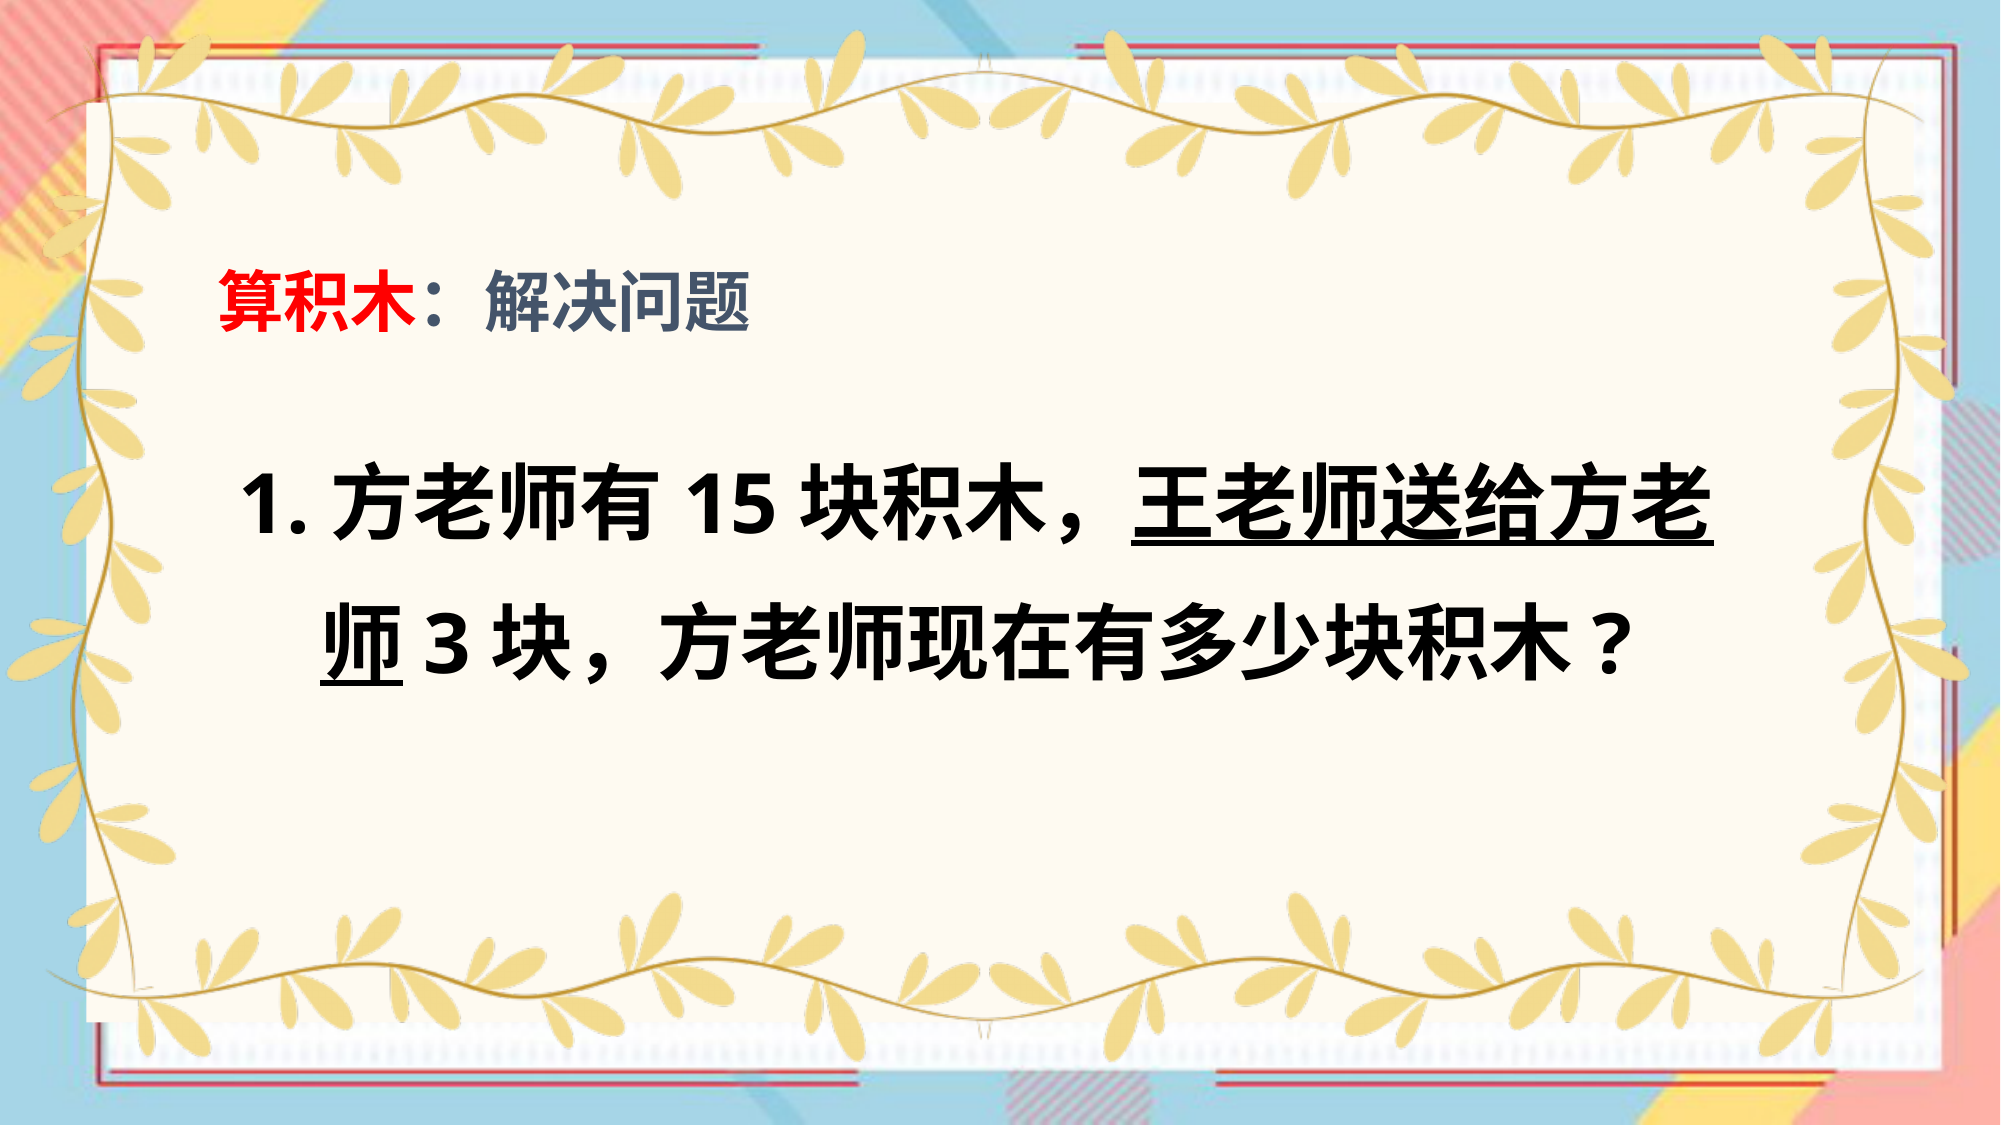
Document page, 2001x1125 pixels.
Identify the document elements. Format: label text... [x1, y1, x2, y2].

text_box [22, 874, 1792, 1069]
title 算积木：解决问题 [184, 227, 846, 373]
list 1.方老师有15块积木，王老师送给方老师3块，方老师现在有多少块积木? [199, 403, 1754, 722]
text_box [22, 22, 1792, 217]
picture [0, 0, 2001, 1125]
text_box [184, 217, 1792, 874]
